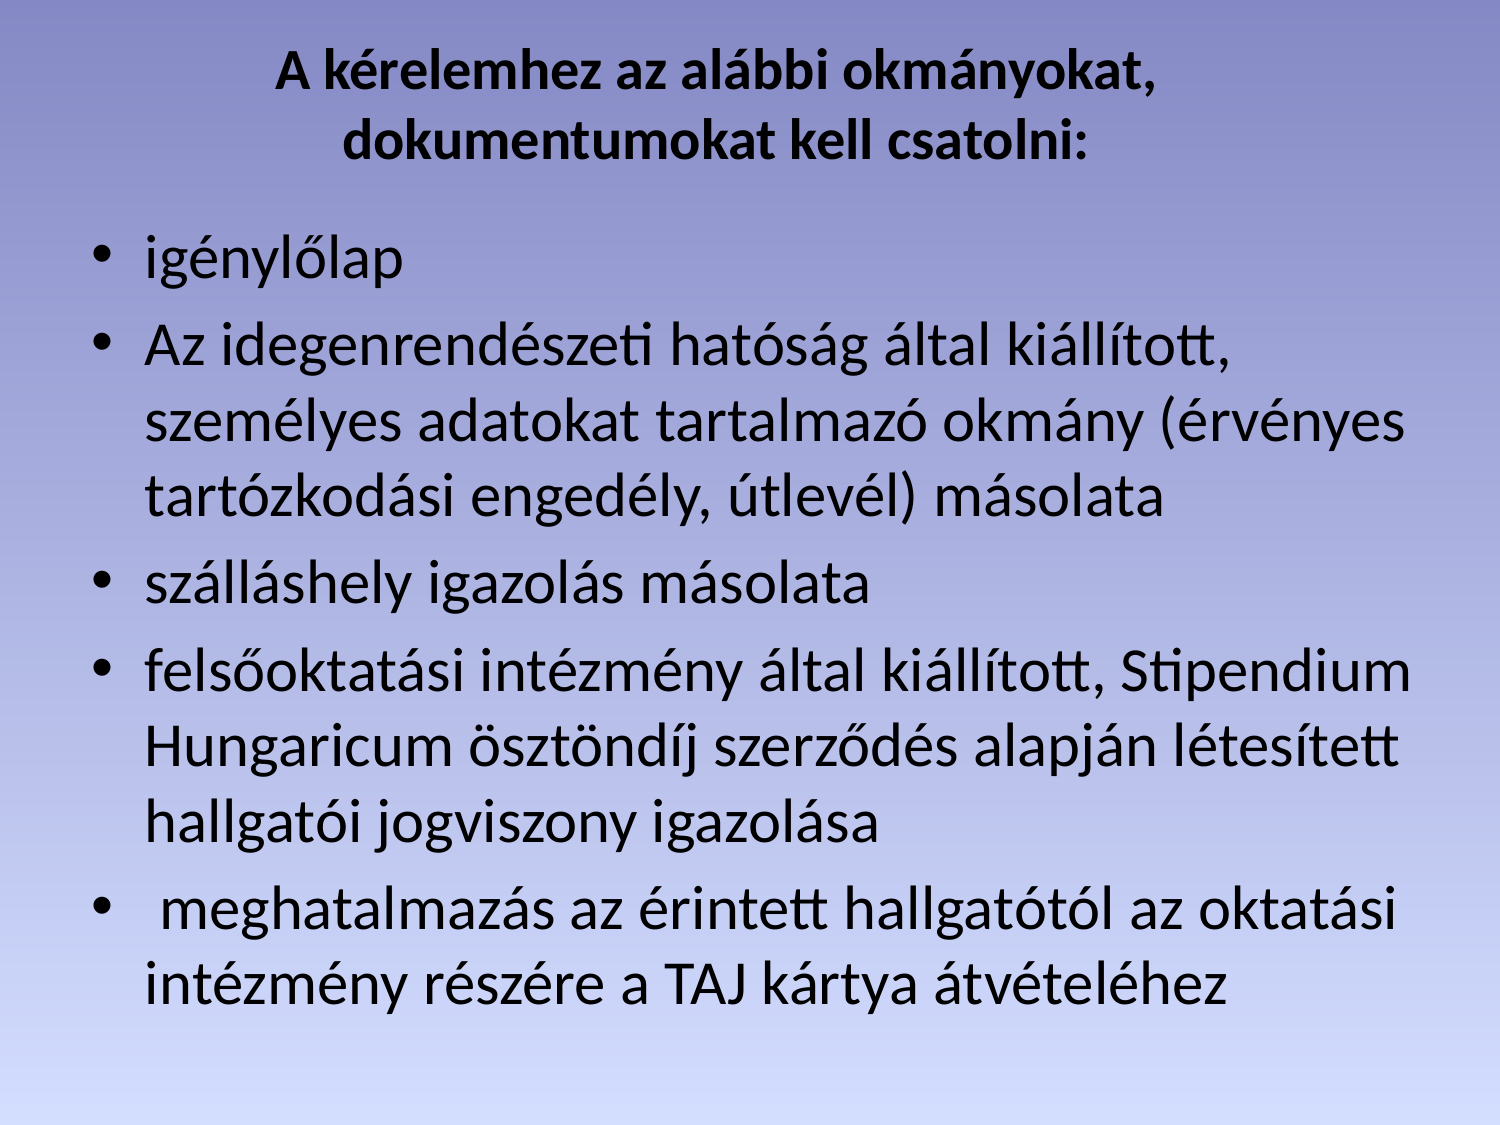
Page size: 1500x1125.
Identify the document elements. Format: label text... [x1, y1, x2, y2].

list igénylőlap Az idegenrendészeti hatóság által kiállított, személyes adatokat tartalmazó okmány (érvényes tartózkodási engedély, útlevél) másolata szálláshely igazolás másolata felsőoktatási intézmény által kiállított, Stipendium Hungaricum ösztöndíj szerződés alapján létesített hallgatói jogviszony igazolása meghatalmazás az érintett hallgatótól az oktatási intézmény részére a TAJ kártya átvételéhez [76, 207, 1437, 1059]
title A kérelemhez az alábbi okmányokat, dokumentumokat kell csatolni: [40, 42, 1392, 231]
